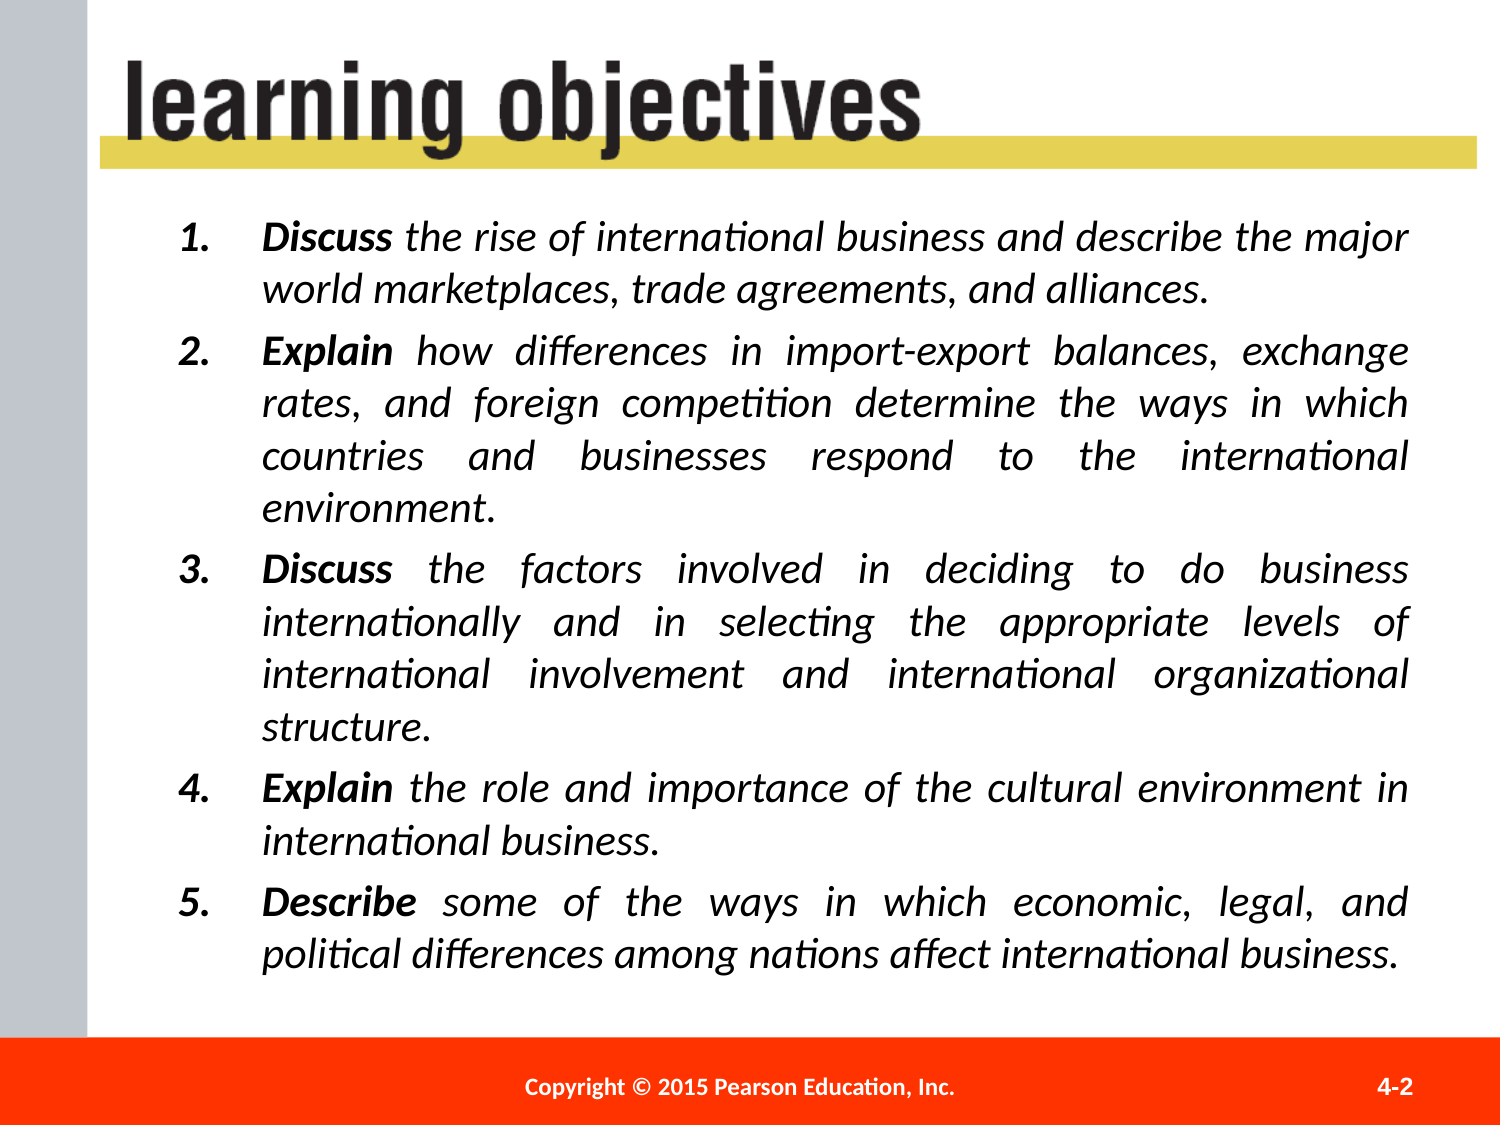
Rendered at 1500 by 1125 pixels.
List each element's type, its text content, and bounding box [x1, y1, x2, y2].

list Discuss the rise of international business and describe the major world marketplaces, trade agreements, and alliances. Explain how differences in import-export balances, exchange rates, and foreign competition determine the ways in which countries and businesses respond to the international environment. Discuss the factors involved in deciding to do business internationally and in selecting the appropriate levels of international involvement and international organizational structure. Explain the role and importance of the cultural environment in international business. Describe some of the ways in which economic, legal, and political differences among nations affect international business. [162, 199, 1426, 976]
